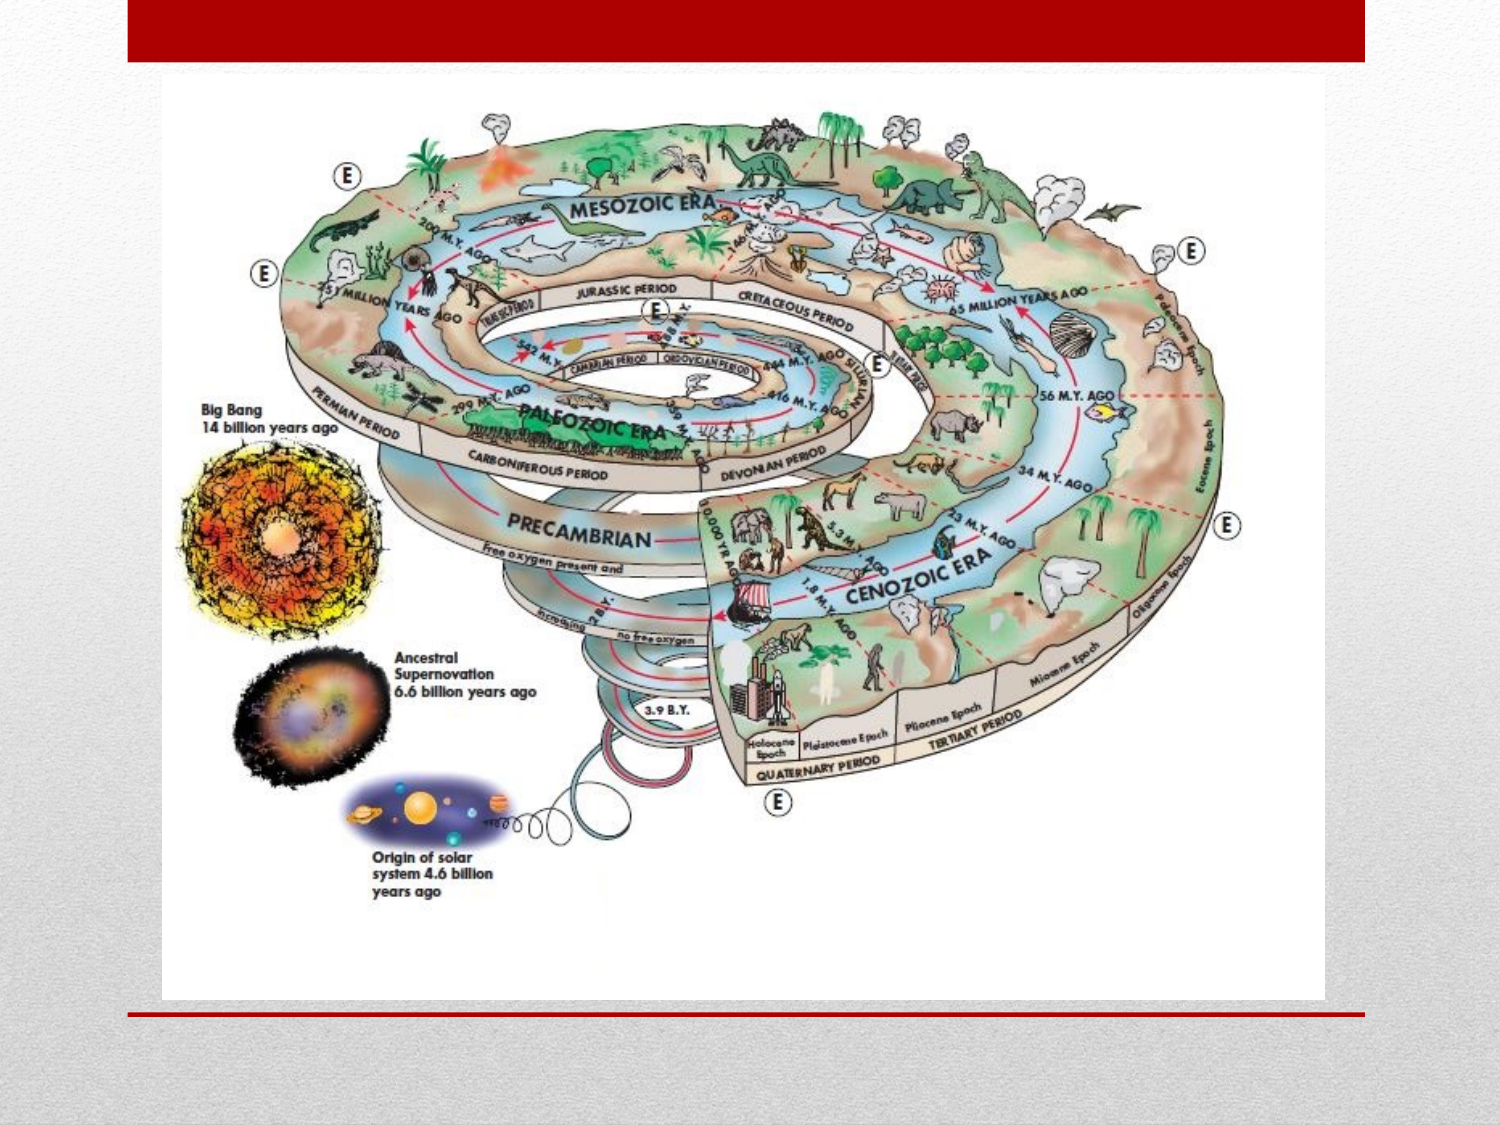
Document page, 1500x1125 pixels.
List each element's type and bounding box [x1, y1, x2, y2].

picture [161, 74, 1326, 1001]
